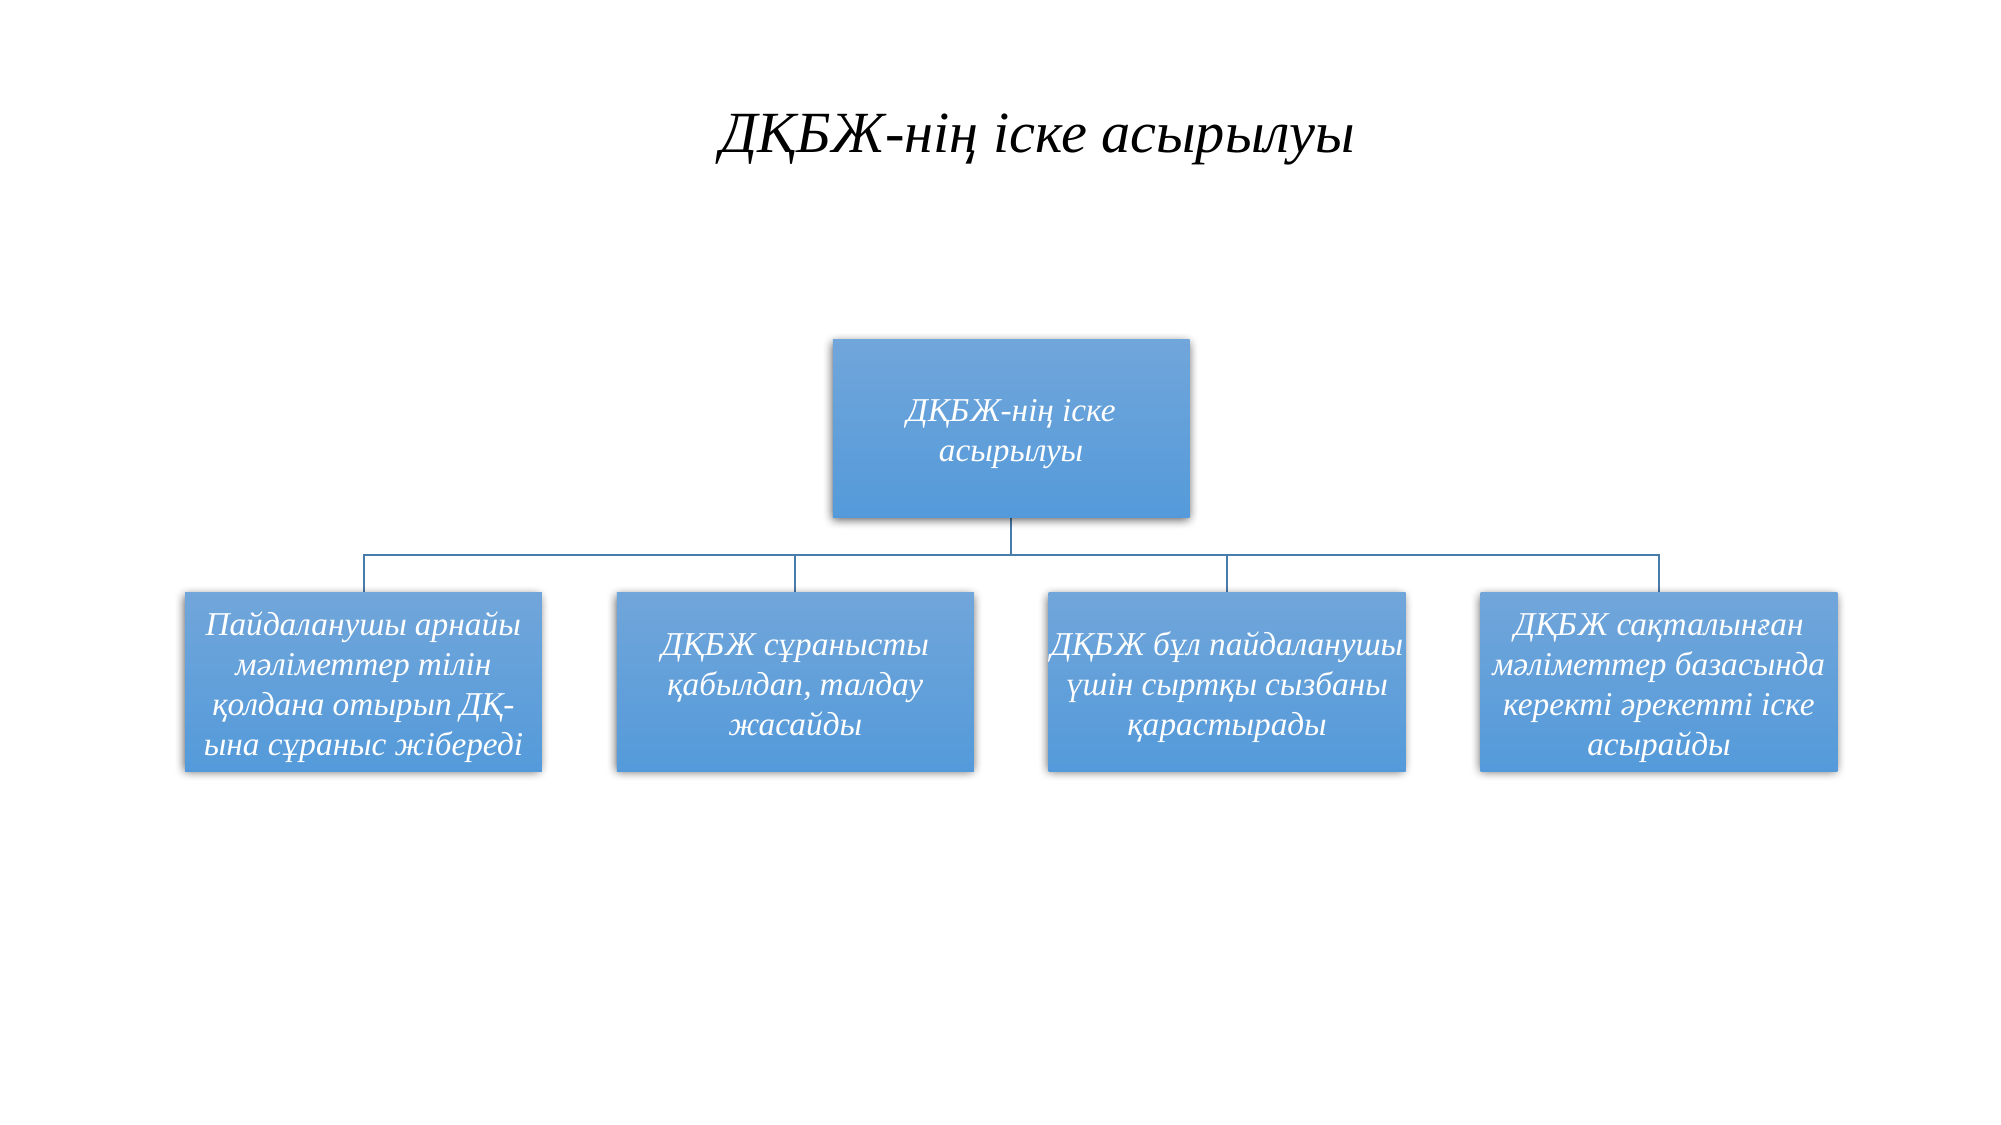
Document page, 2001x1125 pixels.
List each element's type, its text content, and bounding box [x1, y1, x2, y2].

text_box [184, 236, 1839, 874]
text_box ДҚБЖ-нің іске асырылуы [705, 87, 1370, 172]
